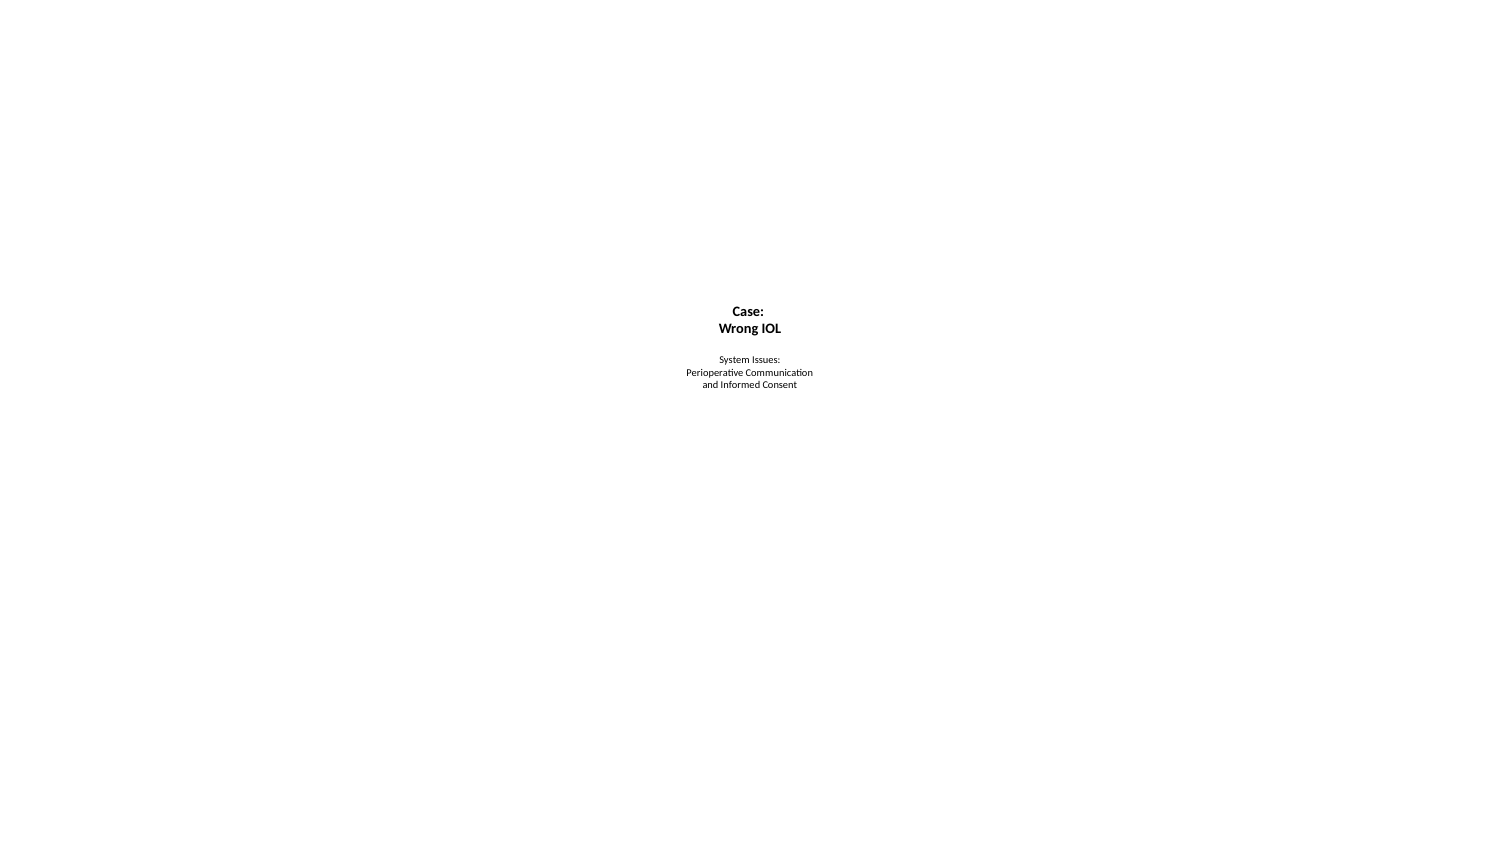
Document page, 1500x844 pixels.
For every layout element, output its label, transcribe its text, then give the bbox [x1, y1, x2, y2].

title Case: Wrong IOL System Issues: Perioperative Communication and Informed Consent [112, 241, 1388, 422]
